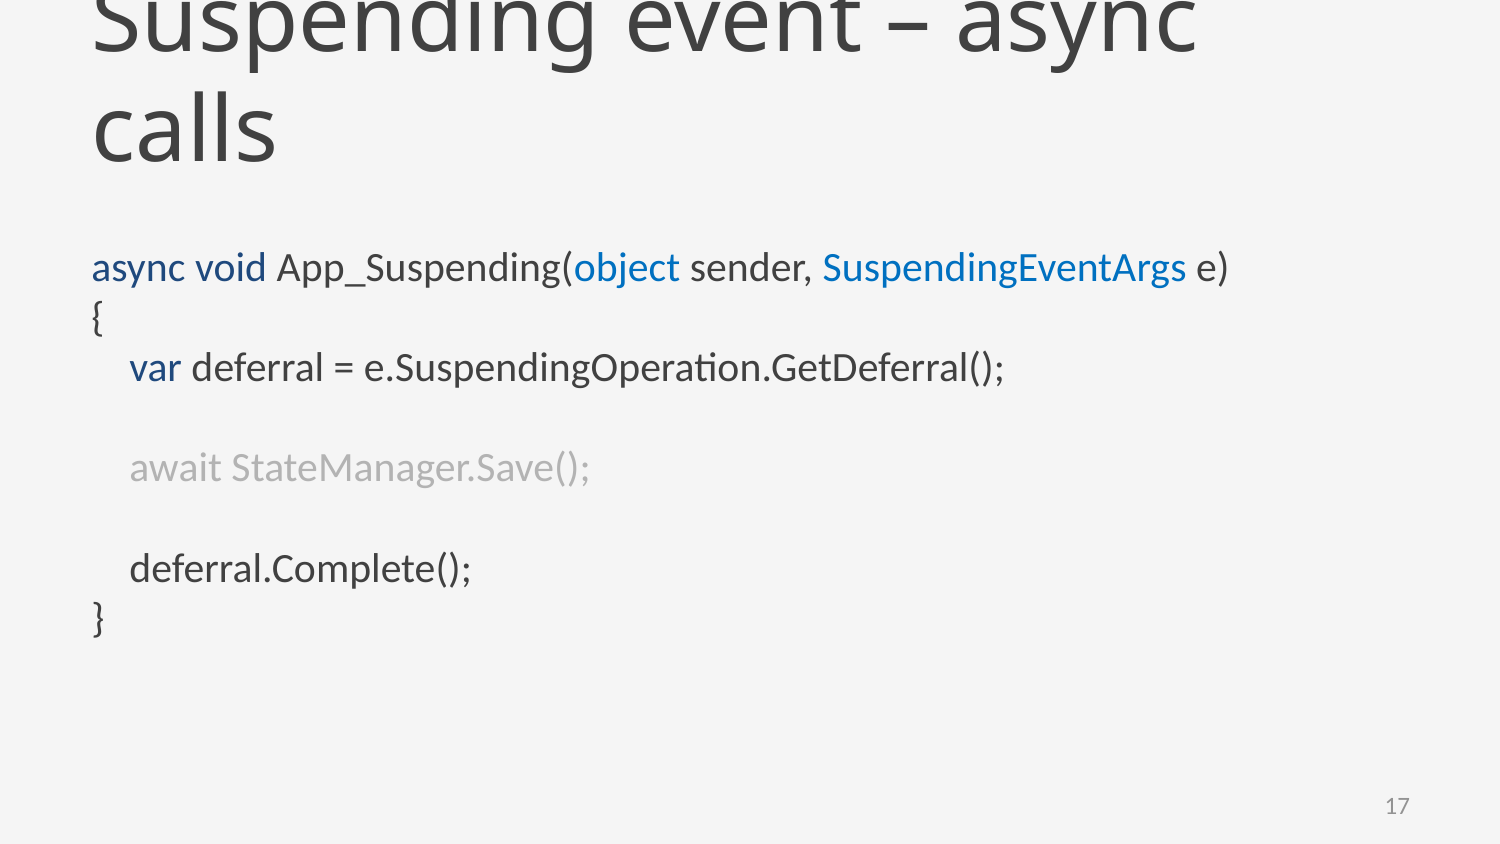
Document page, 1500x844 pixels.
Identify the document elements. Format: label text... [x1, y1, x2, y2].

text_box async void App_Suspending(object sender, SuspendingEventArgs e) { var deferral = e.SuspendingOperation.GetDeferral(); await StateManager.Save(); deferral.Complete(); } [76, 232, 1424, 648]
title Suspending event – async calls [76, 0, 1424, 141]
slide_number 17 [1316, 782, 1425, 827]
